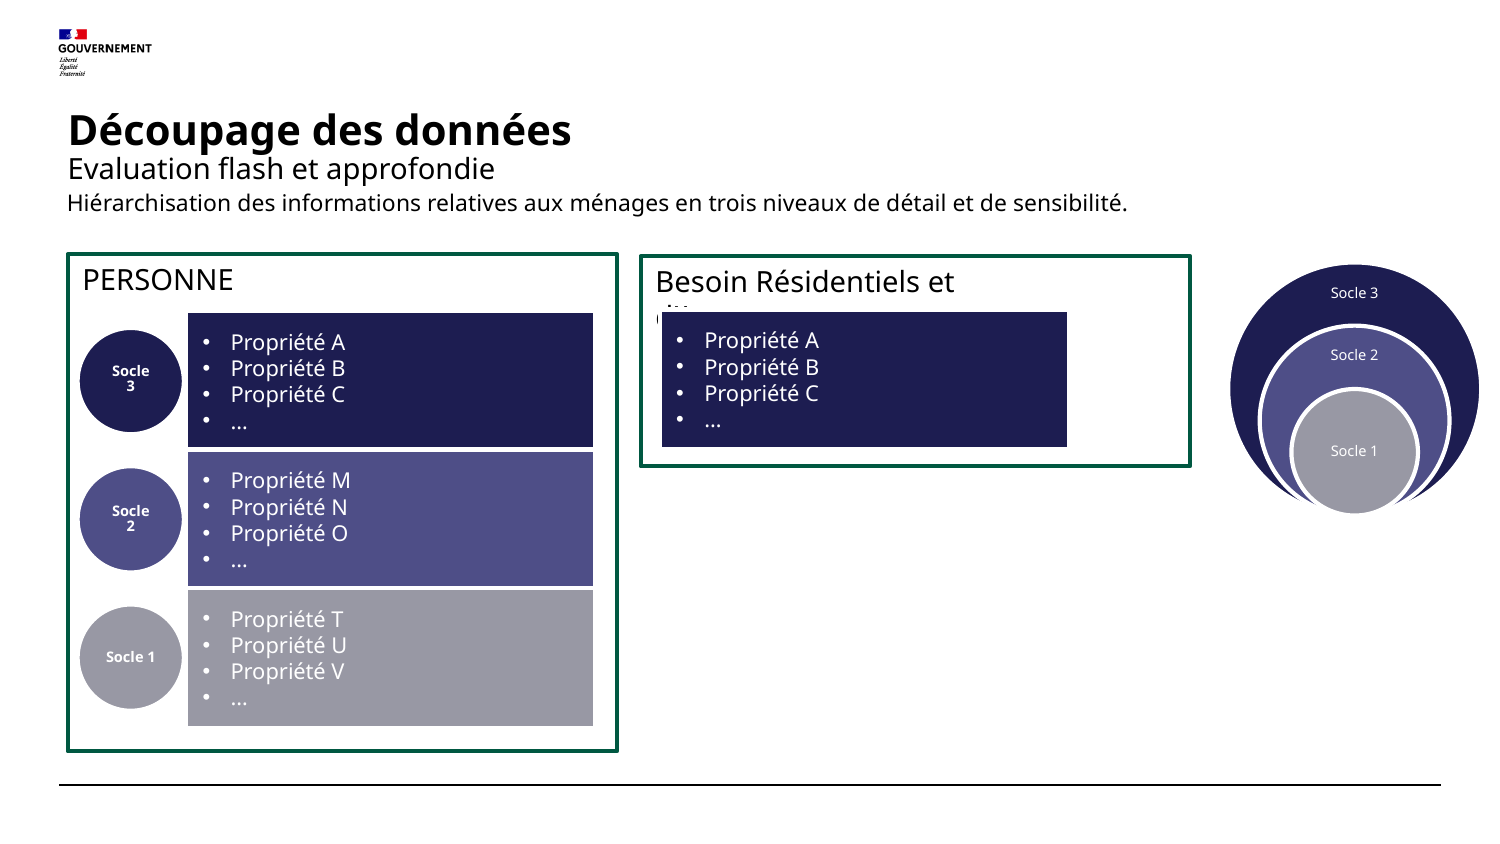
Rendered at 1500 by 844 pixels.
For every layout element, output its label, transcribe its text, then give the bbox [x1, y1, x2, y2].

title Découpage des données Evaluation flash et approfondie [67, 79, 1331, 180]
text_box Besoin Résidentiels et d’Accompagnement [639, 254, 1192, 468]
text_box PERSONNE [66, 252, 619, 753]
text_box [77, 465, 185, 573]
text_box Propriété A Propriété B Propriété C … [659, 309, 1070, 450]
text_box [77, 327, 185, 435]
text_box Hiérarchisation des informations relatives aux ménages en trois niveaux de détail et de sensibilité. [52, 180, 1433, 223]
text_box Propriété A Propriété B Propriété C … [186, 311, 596, 449]
text_box Propriété M Propriété N Propriété O … [186, 449, 596, 587]
picture [47, 17, 166, 107]
text_box Propriété T Propriété U Propriété V … [186, 587, 596, 728]
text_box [1152, 262, 1500, 516]
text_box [77, 604, 185, 711]
